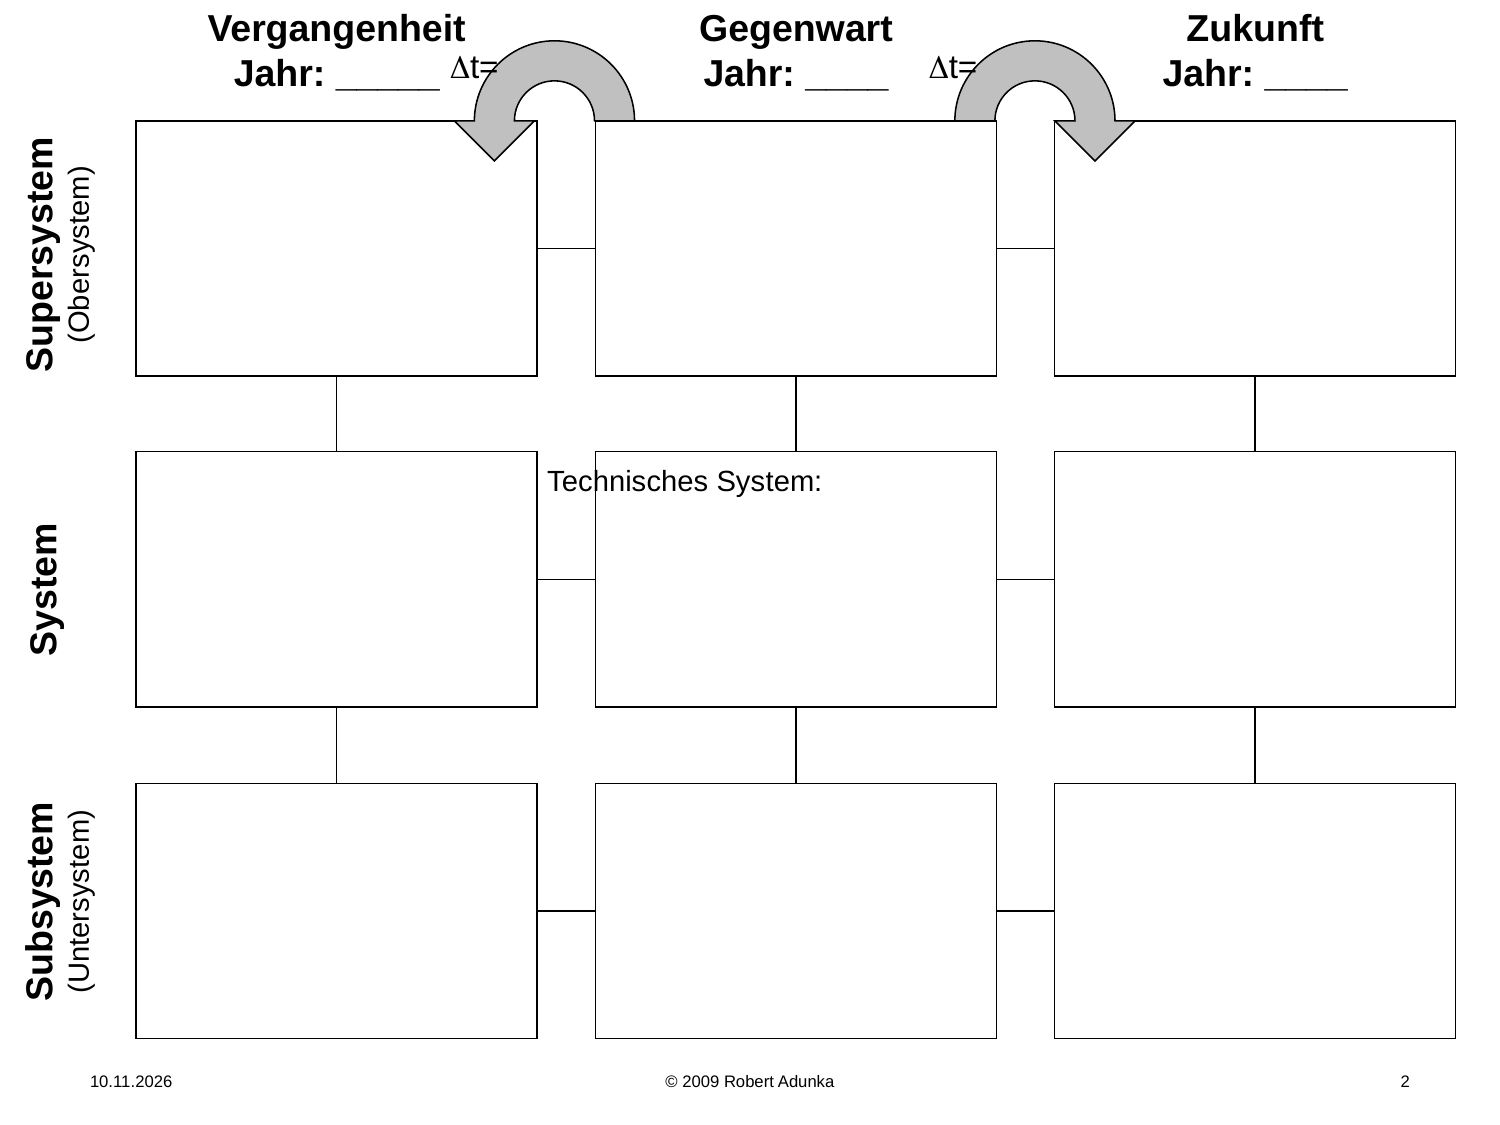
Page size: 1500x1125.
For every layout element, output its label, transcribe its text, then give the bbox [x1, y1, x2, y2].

slide_number 2 [1074, 1063, 1425, 1103]
footer © 2009 Robert Adunka [512, 1063, 988, 1103]
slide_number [75, 1063, 425, 1103]
